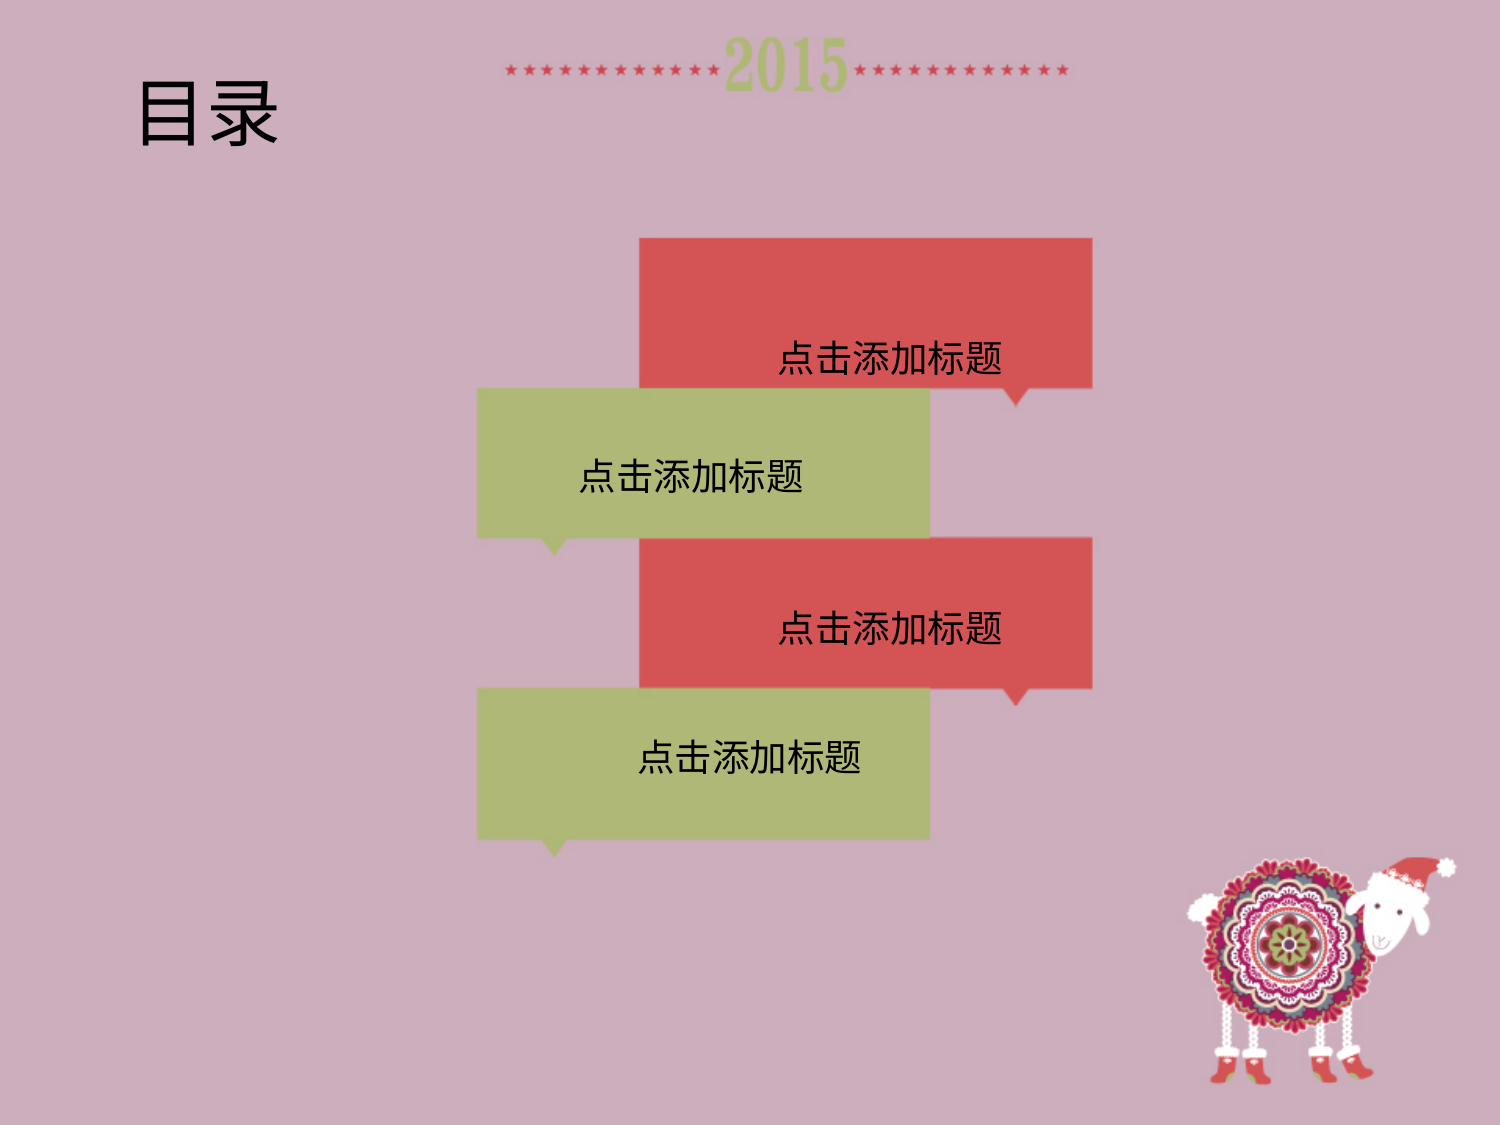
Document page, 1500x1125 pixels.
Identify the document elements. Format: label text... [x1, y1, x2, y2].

text_box 点击添加标题 [762, 328, 1018, 388]
text_box 目录 [117, 58, 305, 164]
text_box 点击添加标题 [563, 445, 819, 505]
text_box 点击添加标题 [622, 726, 878, 787]
text_box 点击添加标题 [762, 597, 1018, 658]
picture [0, 0, 1500, 1125]
